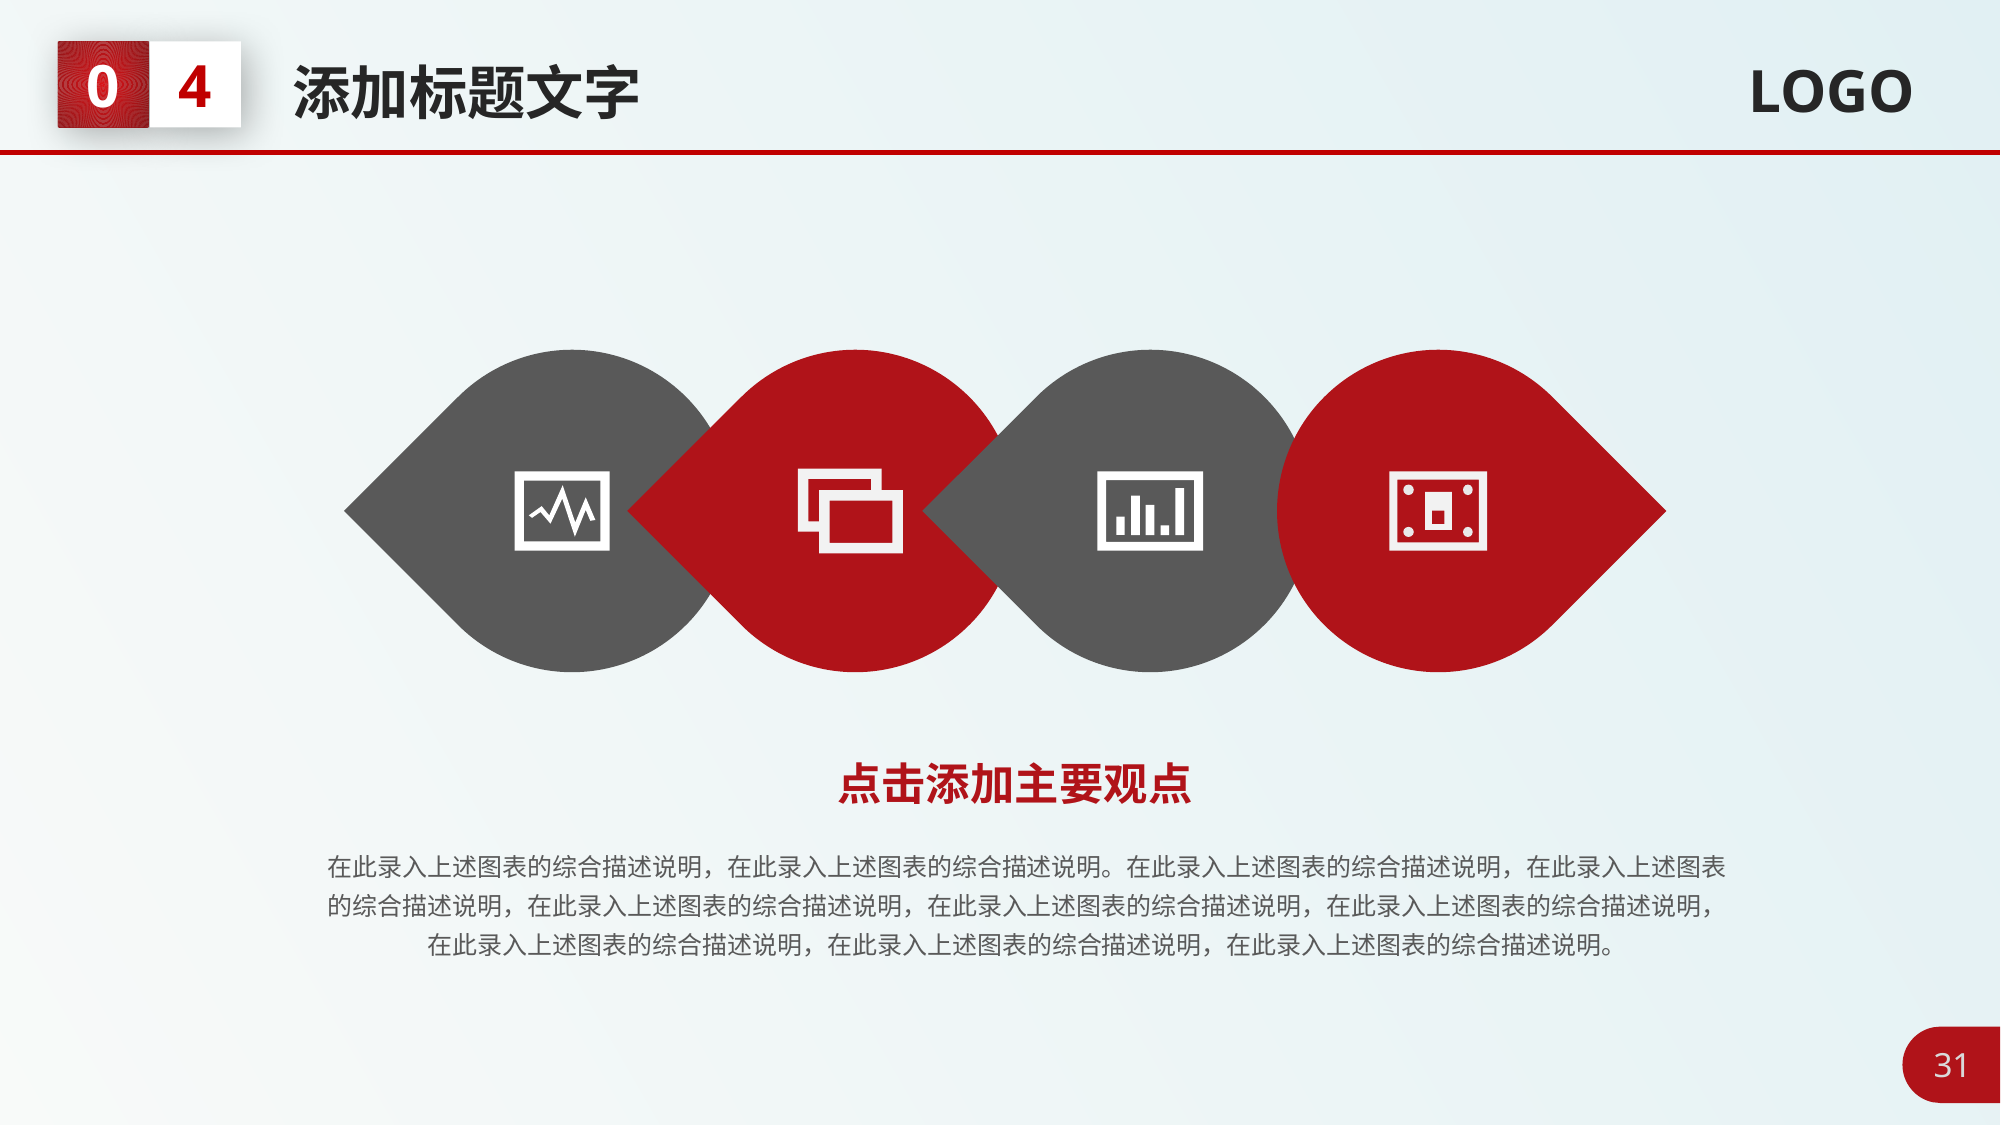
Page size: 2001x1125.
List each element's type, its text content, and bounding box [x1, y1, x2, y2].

text_box 在此录入上述图表的综合描述说明，在此录入上述图表的综合描述说明。在此录入上述图表的综合描述说明，在此录入上述图表的综合描述说明，在此录入上述图表的综合描述说明，在此录入上述图表的综合描述说明，在此录入上述图表的综合描述说明，在此录入上述图表的综合描述说明，在此录入上述图表的综合描述说明，在此录入上述图表的综合描述说明。 [310, 834, 1745, 967]
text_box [989, 349, 1276, 673]
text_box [0, 41, 2000, 153]
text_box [694, 349, 989, 673]
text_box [1276, 349, 1600, 673]
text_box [410, 349, 694, 673]
text_box 点击添加主要观点 [821, 748, 1209, 817]
